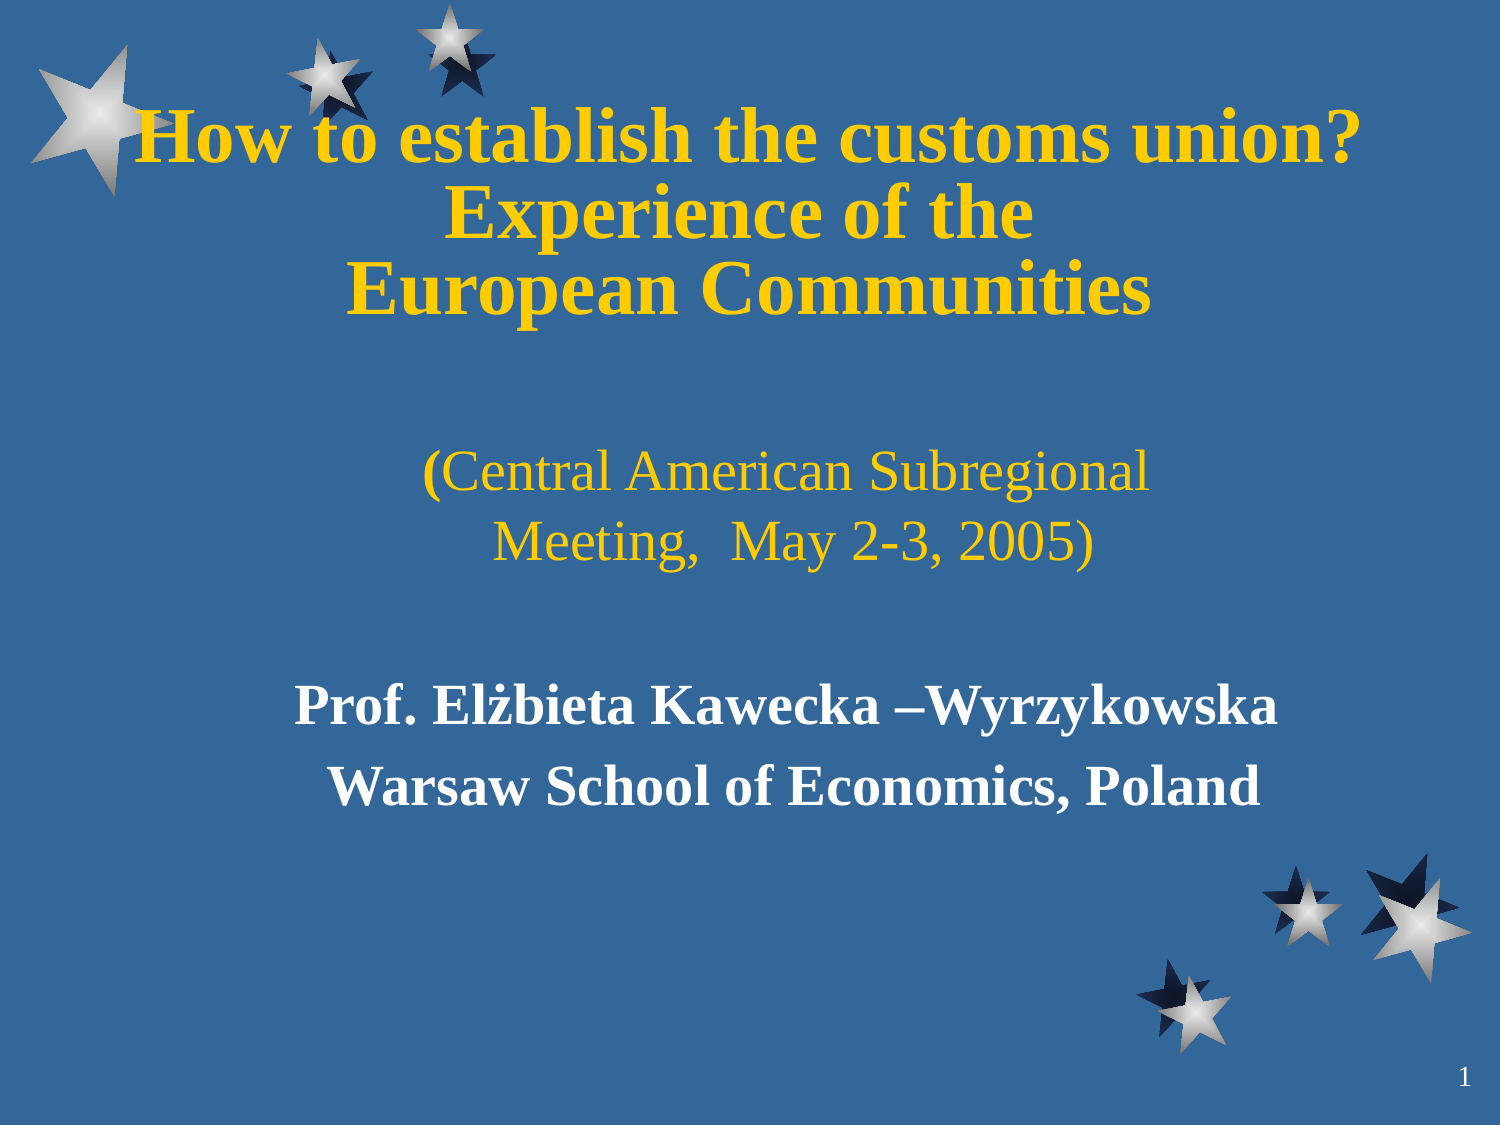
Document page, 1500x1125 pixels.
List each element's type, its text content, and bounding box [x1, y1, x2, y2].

subtitle (Central American Subregional Meeting, May 2-3, 2005) Prof. Elżbieta Kawecka –Wyrzykowska Warsaw School of Economics, Poland [274, 337, 1313, 913]
slide_number 1 [1174, 1037, 1488, 1113]
title How to establish the customs union? Experience of the European Communities [112, 149, 1388, 338]
